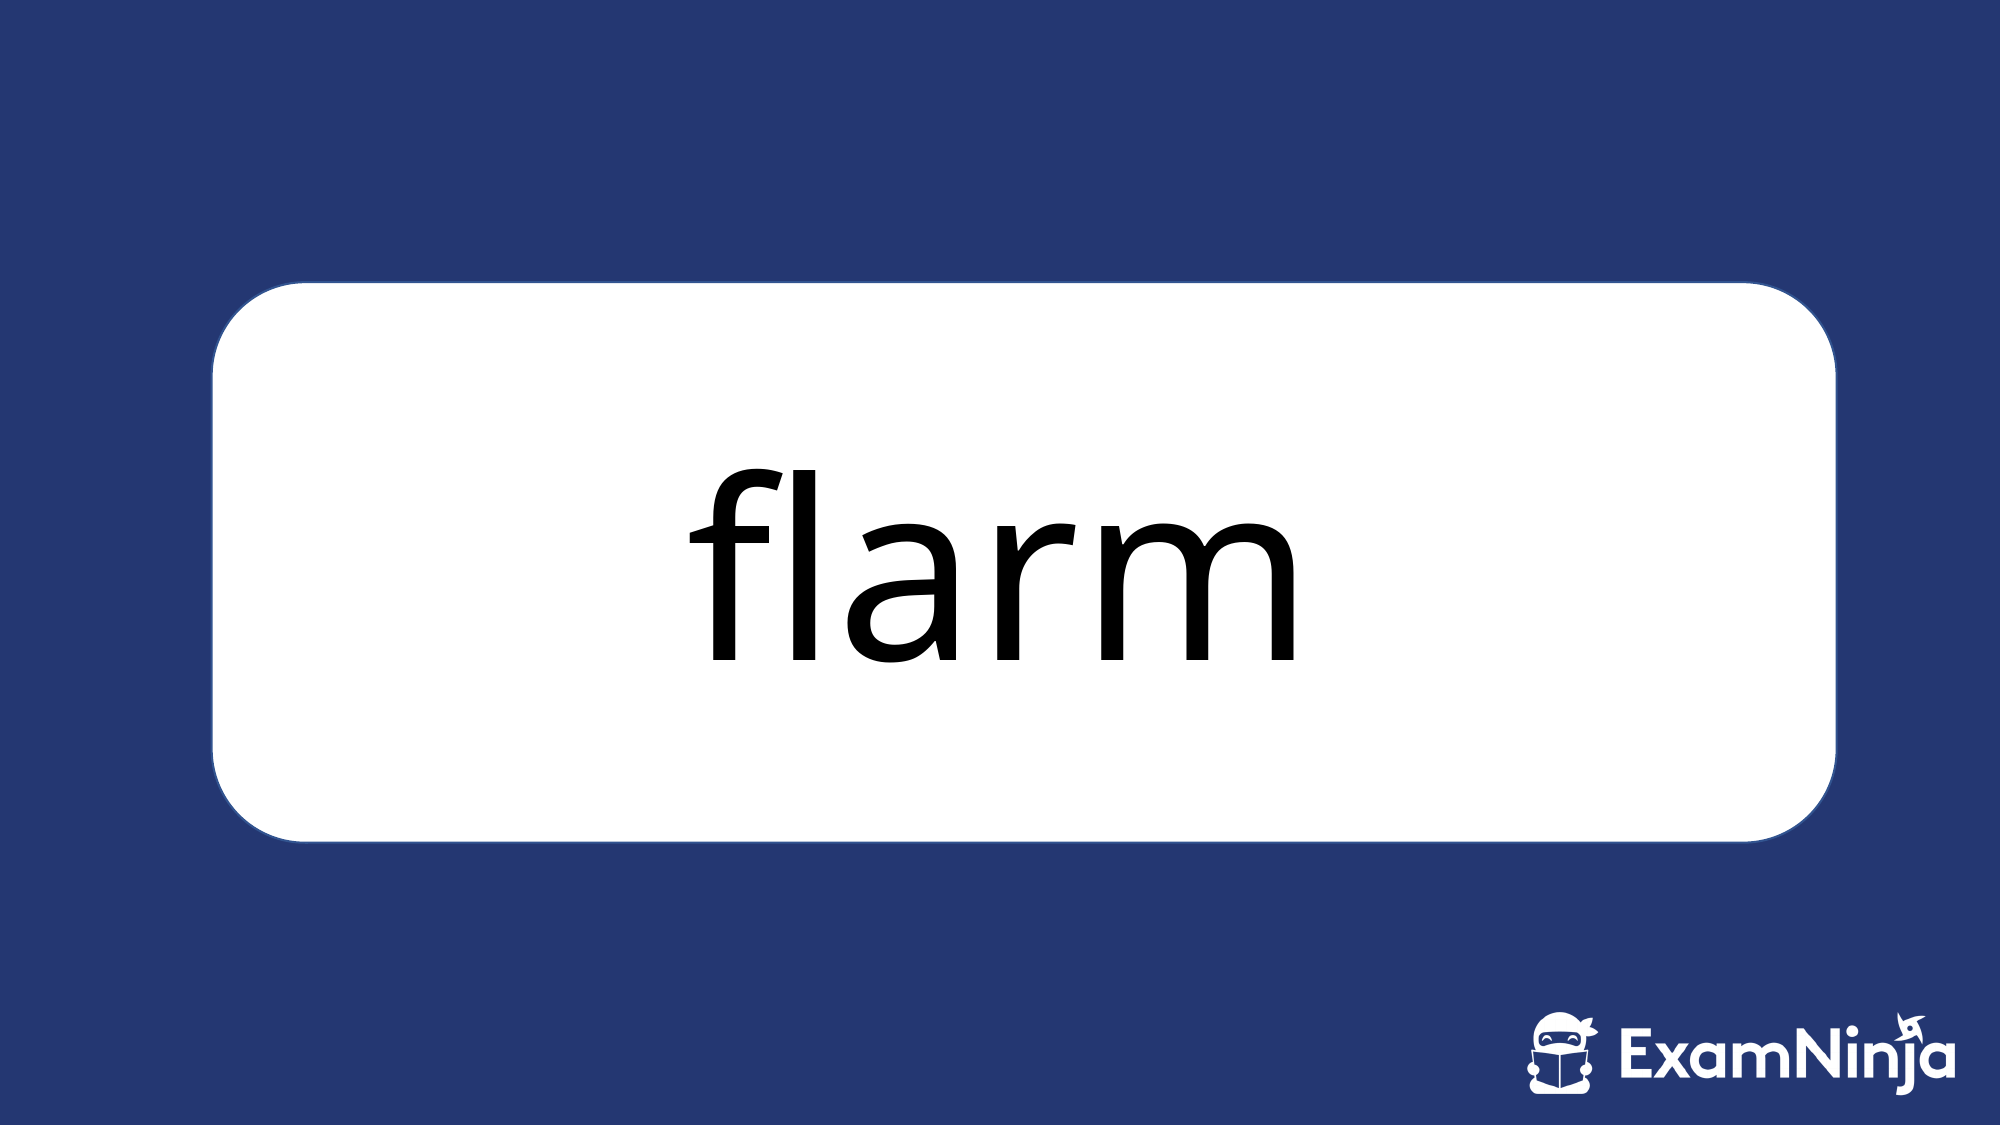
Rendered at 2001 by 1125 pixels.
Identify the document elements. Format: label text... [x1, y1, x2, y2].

picture [1501, 1003, 1979, 1102]
text_box flarm [143, 403, 1857, 719]
text_box [210, 719, 1838, 844]
text_box [210, 281, 1838, 403]
